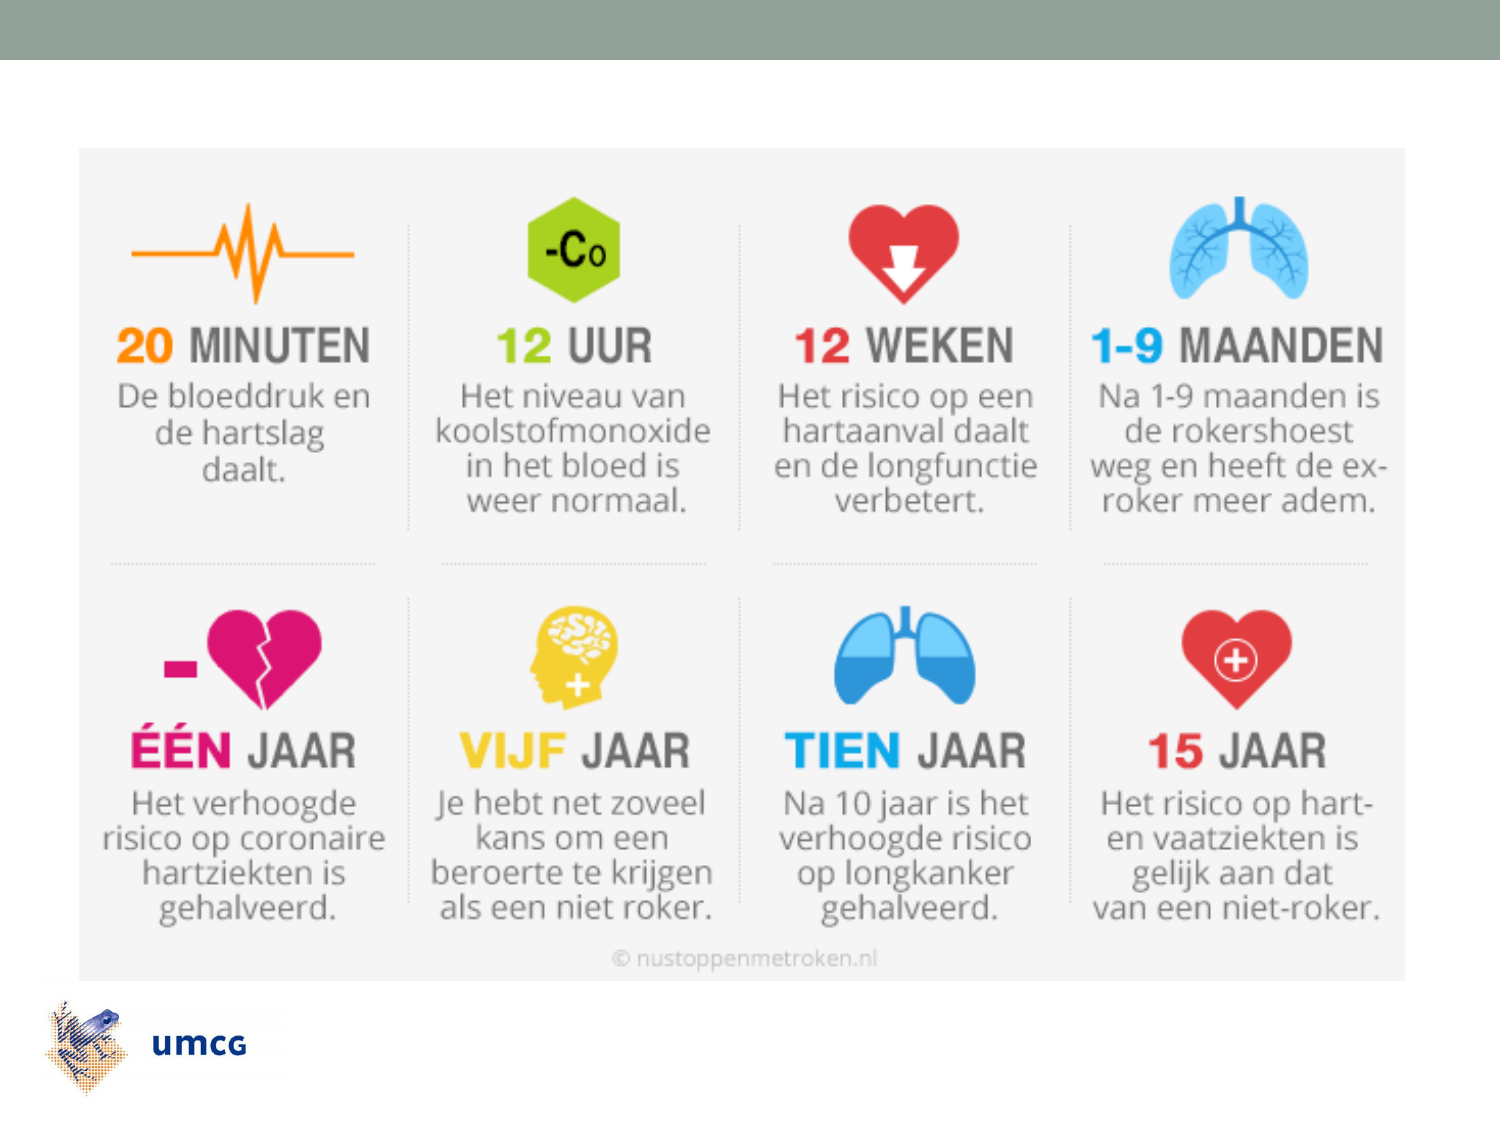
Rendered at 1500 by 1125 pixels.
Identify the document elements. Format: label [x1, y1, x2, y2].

picture [41, 148, 1406, 1119]
